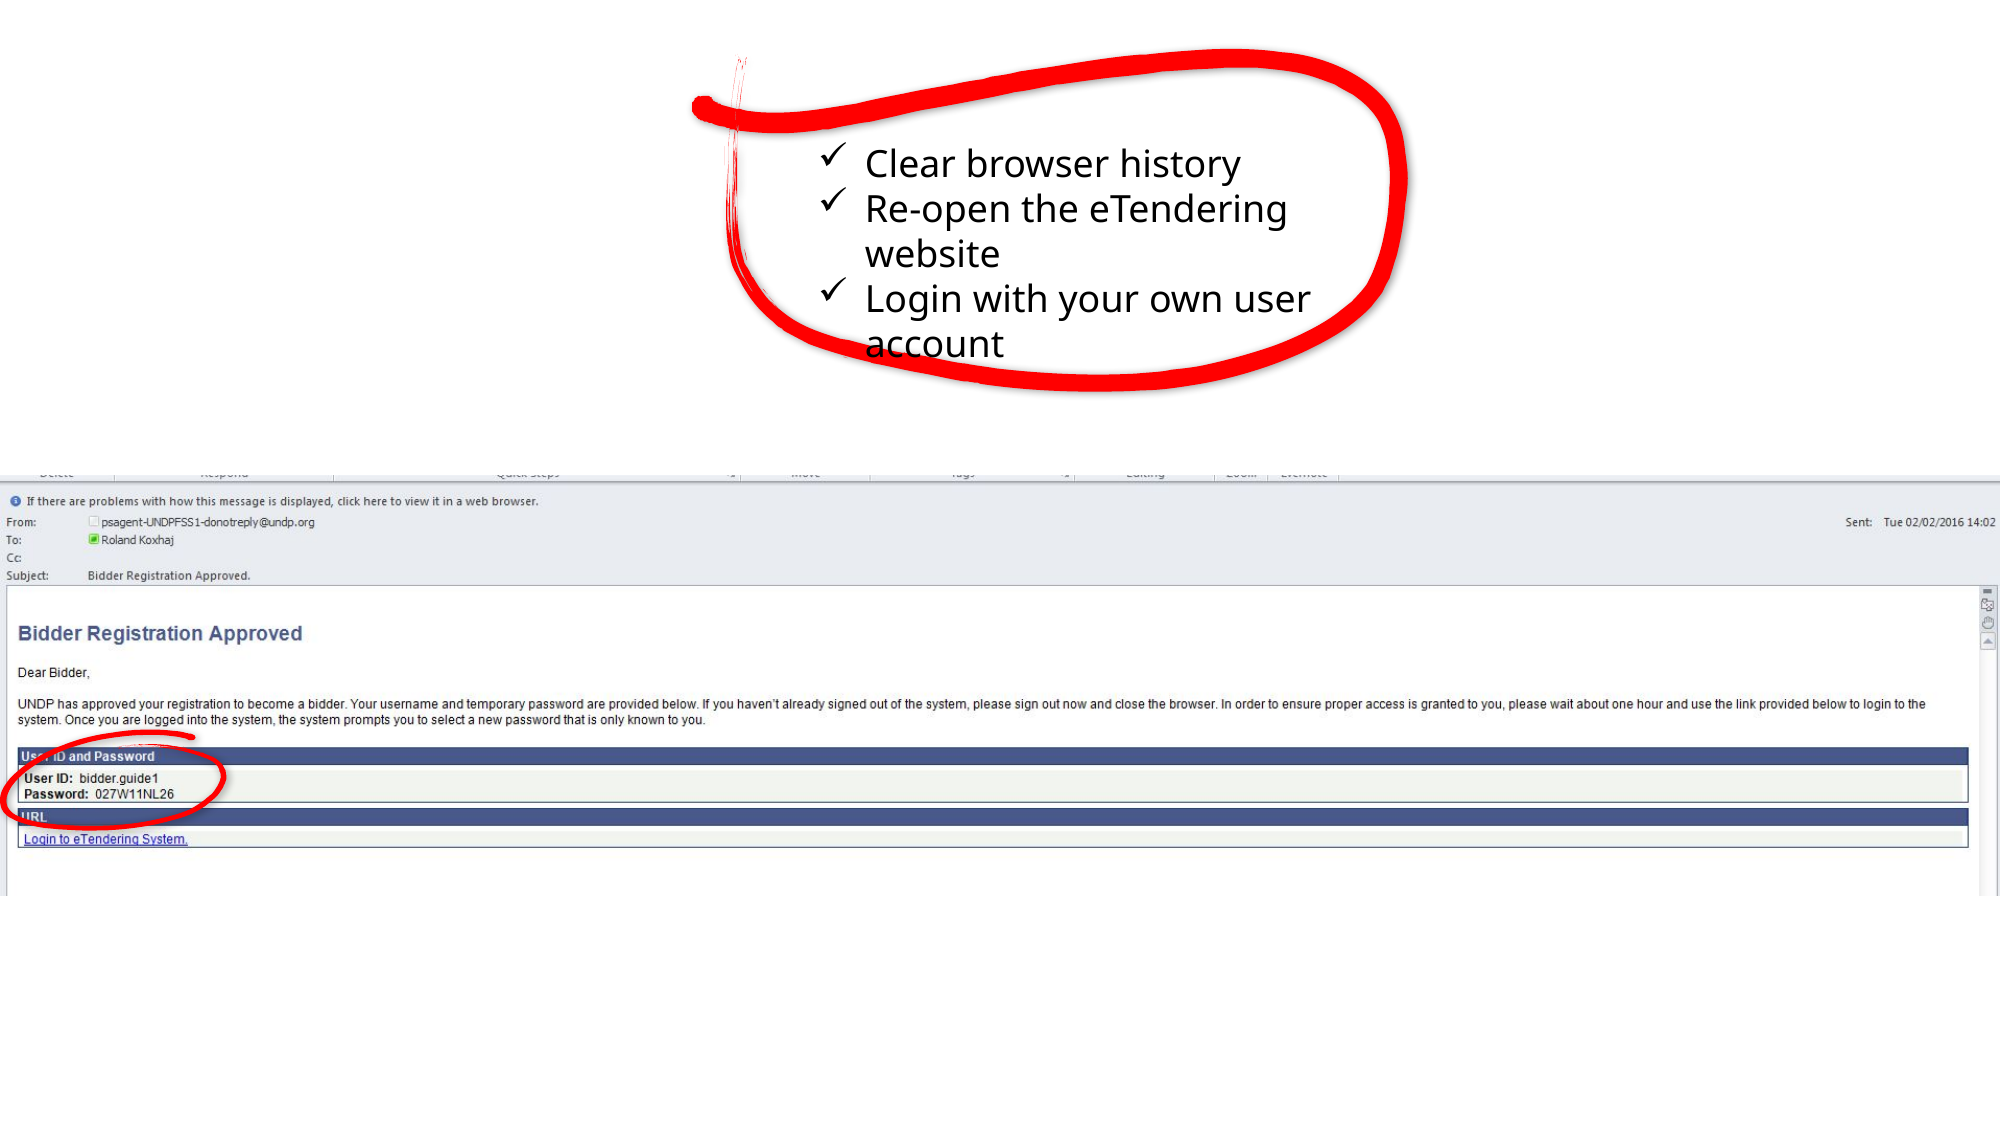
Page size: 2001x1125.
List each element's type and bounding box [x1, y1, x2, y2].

text_box [692, 48, 1408, 392]
picture [0, 475, 2000, 896]
